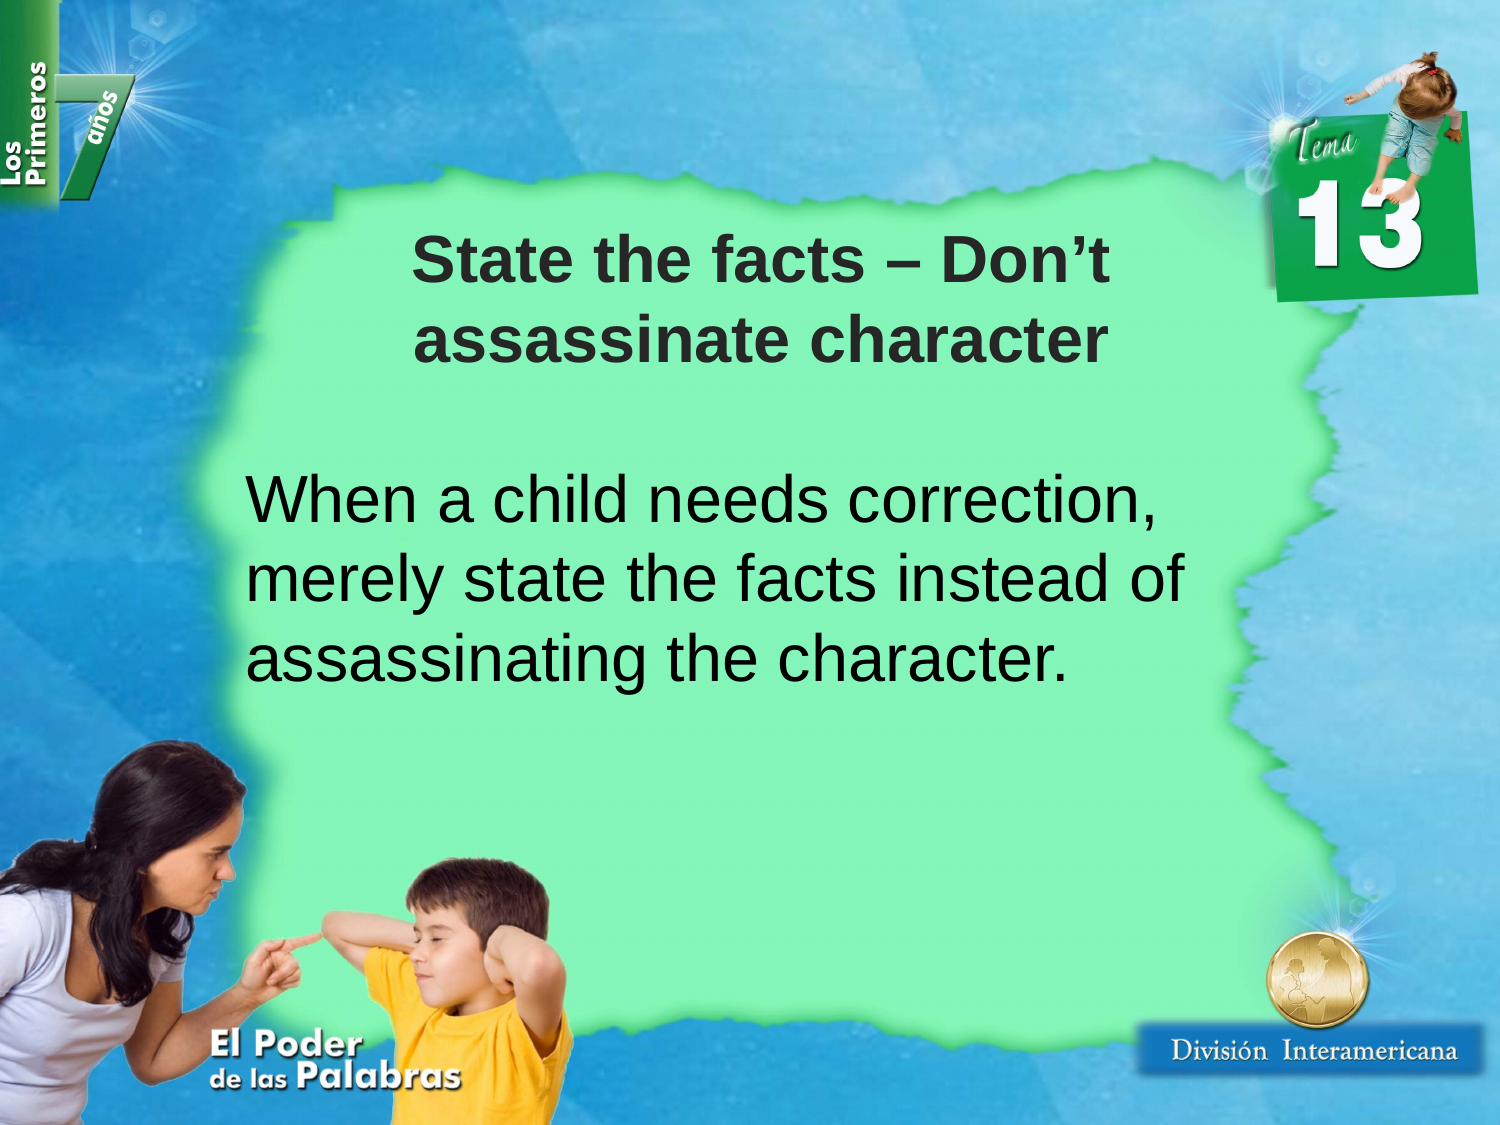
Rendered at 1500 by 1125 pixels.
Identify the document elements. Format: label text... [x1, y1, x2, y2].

picture [0, 0, 1500, 1125]
text_box State the facts – Don’t assassinate character When a child needs correction, merely state the facts instead of assassinating the character. [230, 208, 1294, 703]
